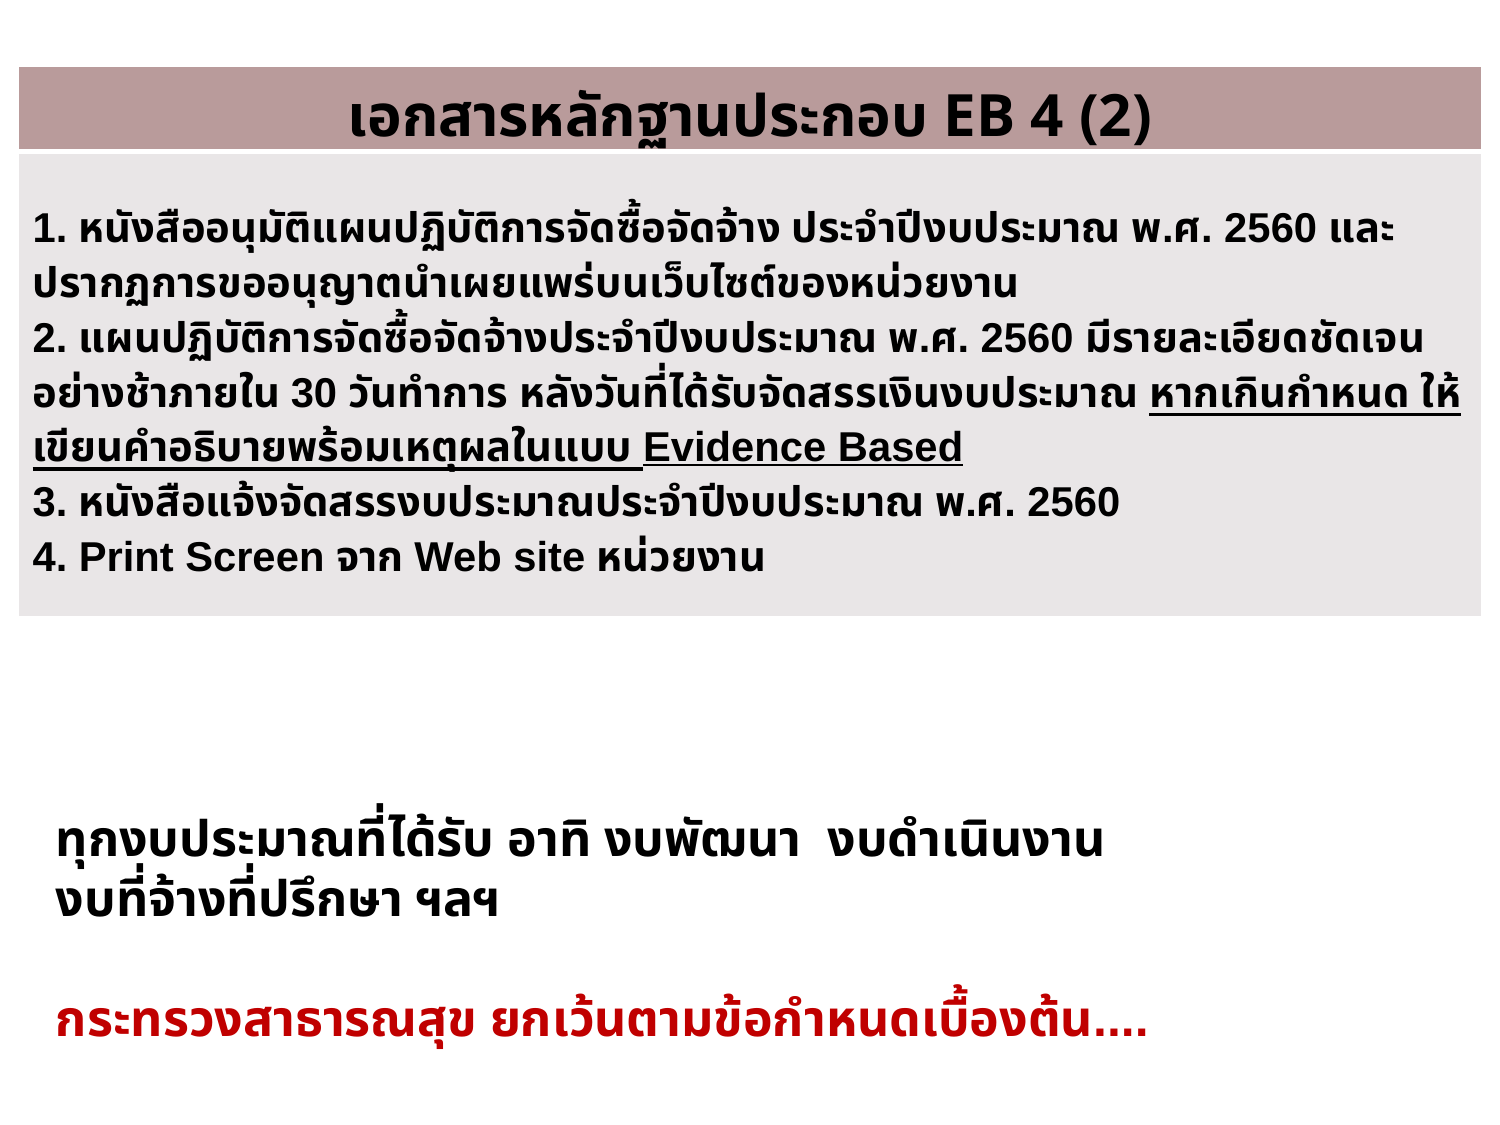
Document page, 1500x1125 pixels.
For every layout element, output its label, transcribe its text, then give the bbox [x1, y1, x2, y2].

table_cell 1. หนังสืออนุมัติแผนปฏิบัติการจัดซื้อจัดจ้าง ประจำปีงบประมาณ พ.ศ. 2560 และปรากฏการขออนุญาตนำเผยแพร่บนเว็บไซต์ของหน่วยงาน 2. แผนปฏิบัติการจัดซื้อจัดจ้างประจำปีงบประมาณ พ.ศ. 2560 มีรายละเอียดชัดเจน อย่างช้าภายใน 30 วันทำการ หลังวันที่ได้รับจัดสรรเงินงบประมาณ หากเกินกำหนด ให้เขียนคำอธิบายพร้อมเหตุผลในแบบ Evidence Based 3. หนังสือแจ้งจัดสรรงบประมาณประจำปีงบประมาณ พ.ศ. 2560 4. Print Screen จาก Web site หน่วยงาน [19, 154, 1481, 616]
text_box ทุกงบประมาณที่ได้รับ อาทิ งบพัฒนา งบดำเนินงาน งบที่จ้างที่ปรึกษา ฯลฯ กระทรวงสาธารณสุข ยกเว้นตามข้อกำหนดเบื้องต้น.... [41, 798, 1500, 1054]
table_header เอกสารหลักฐานประกอบ EB 4 (2) [19, 67, 1481, 149]
